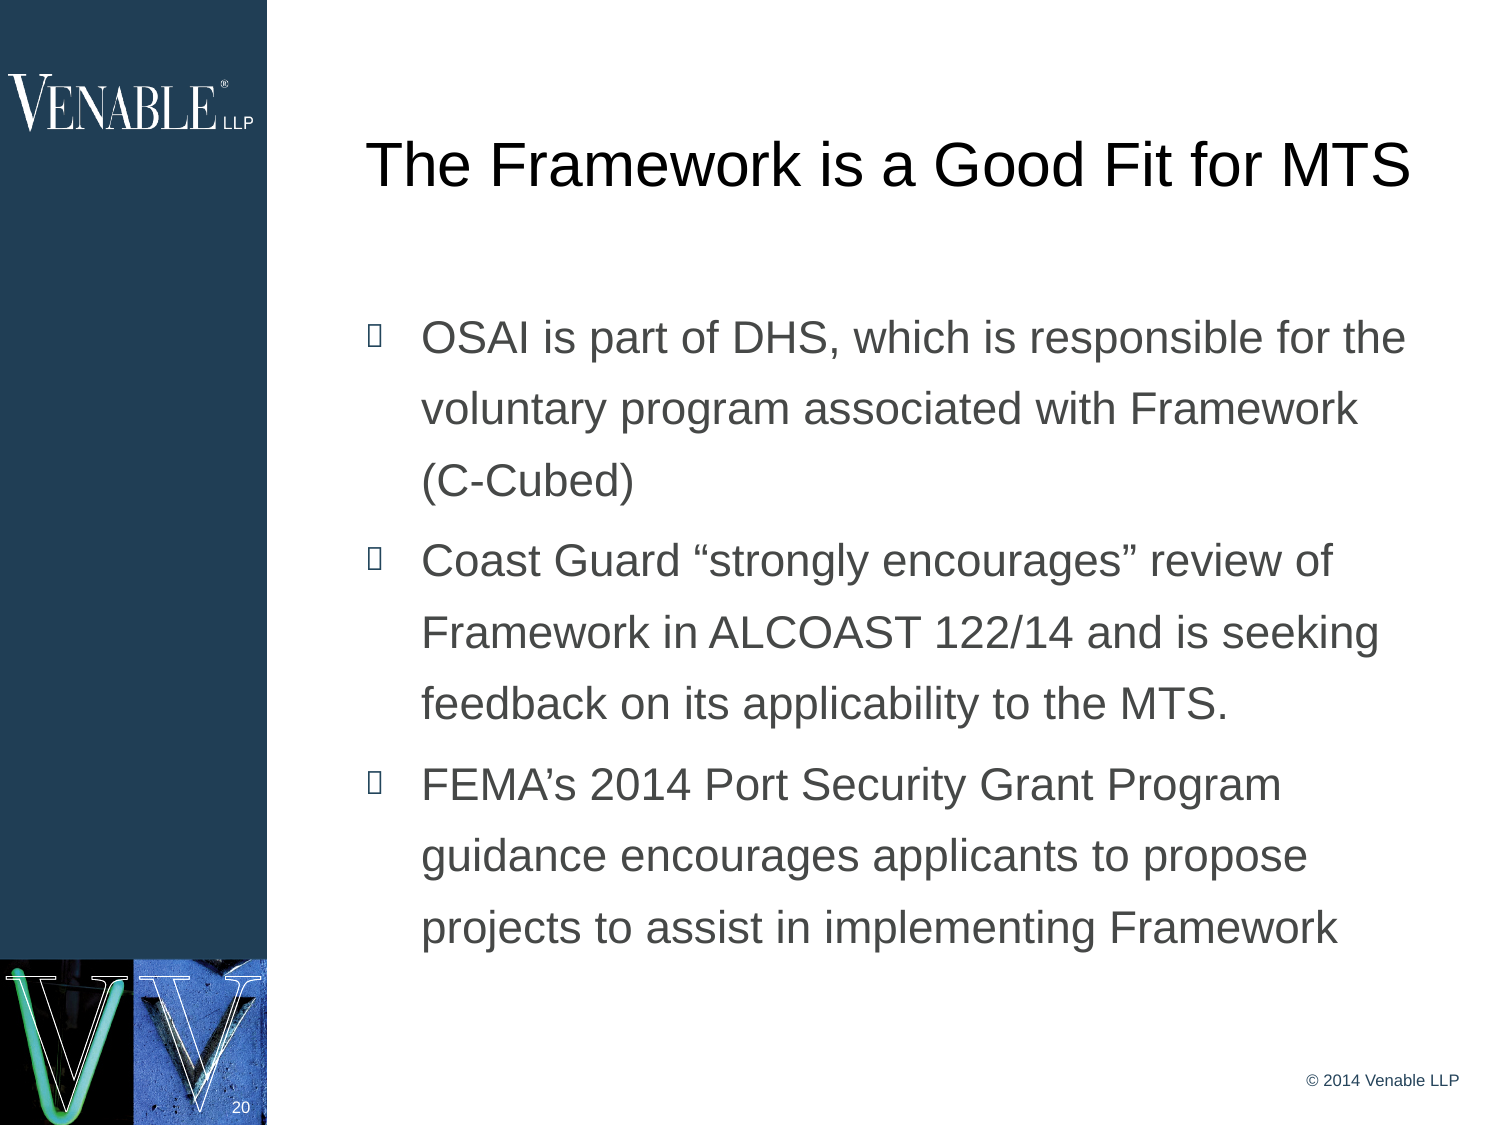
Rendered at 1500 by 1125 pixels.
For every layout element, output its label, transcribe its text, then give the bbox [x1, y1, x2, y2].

footer © 2014 Venable LLP [999, 1062, 1475, 1100]
picture [0, 959, 267, 1125]
picture [8, 74, 253, 132]
list OSAI is part of DHS, which is responsible for the voluntary program associated with Framework (C-Cubed) Coast Guard “strongly encourages” review of Framework in ALCOAST 122/14 and is seeking feedback on its applicability to the MTS. FEMA’s 2014 Port Security Grant Program guidance encourages applicants to propose projects to assist in implementing Framework [350, 283, 1450, 963]
title The Framework is a Good Fit for MTS [350, 137, 1450, 283]
